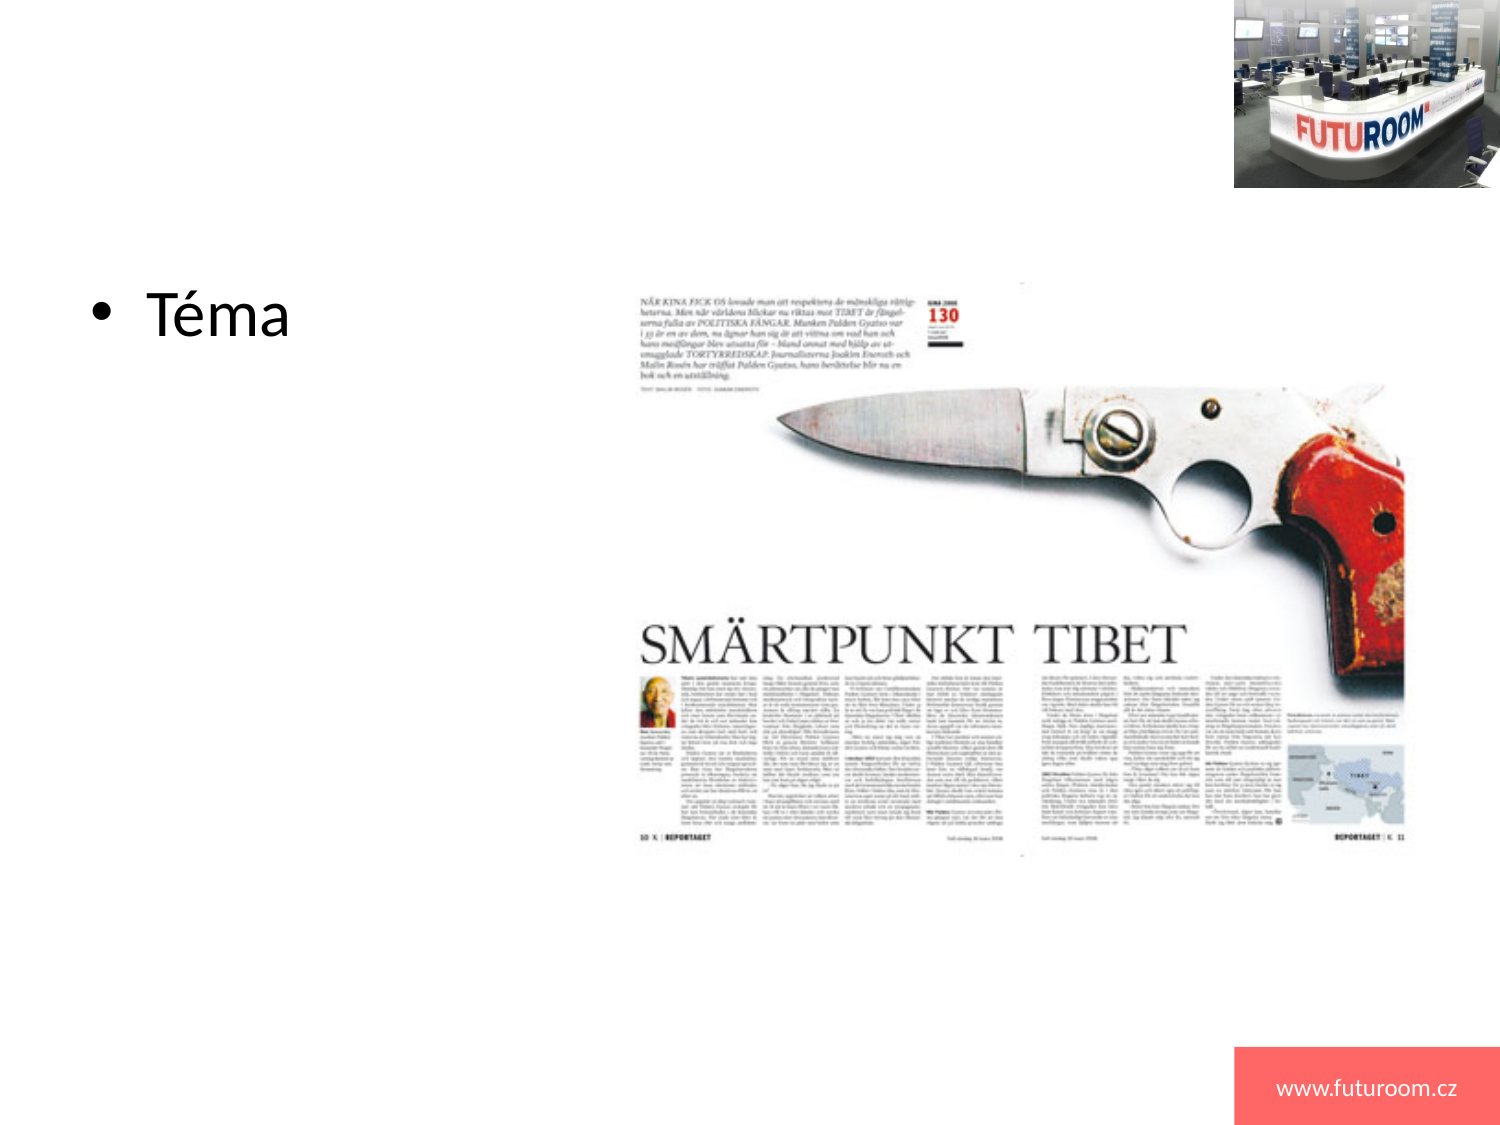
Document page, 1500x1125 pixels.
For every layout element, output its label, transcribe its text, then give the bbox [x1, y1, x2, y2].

list Téma [75, 262, 1425, 1005]
picture [1234, 0, 1500, 188]
text_box www.futuroom.cz [1232, 1045, 1500, 1125]
picture [620, 280, 1430, 857]
